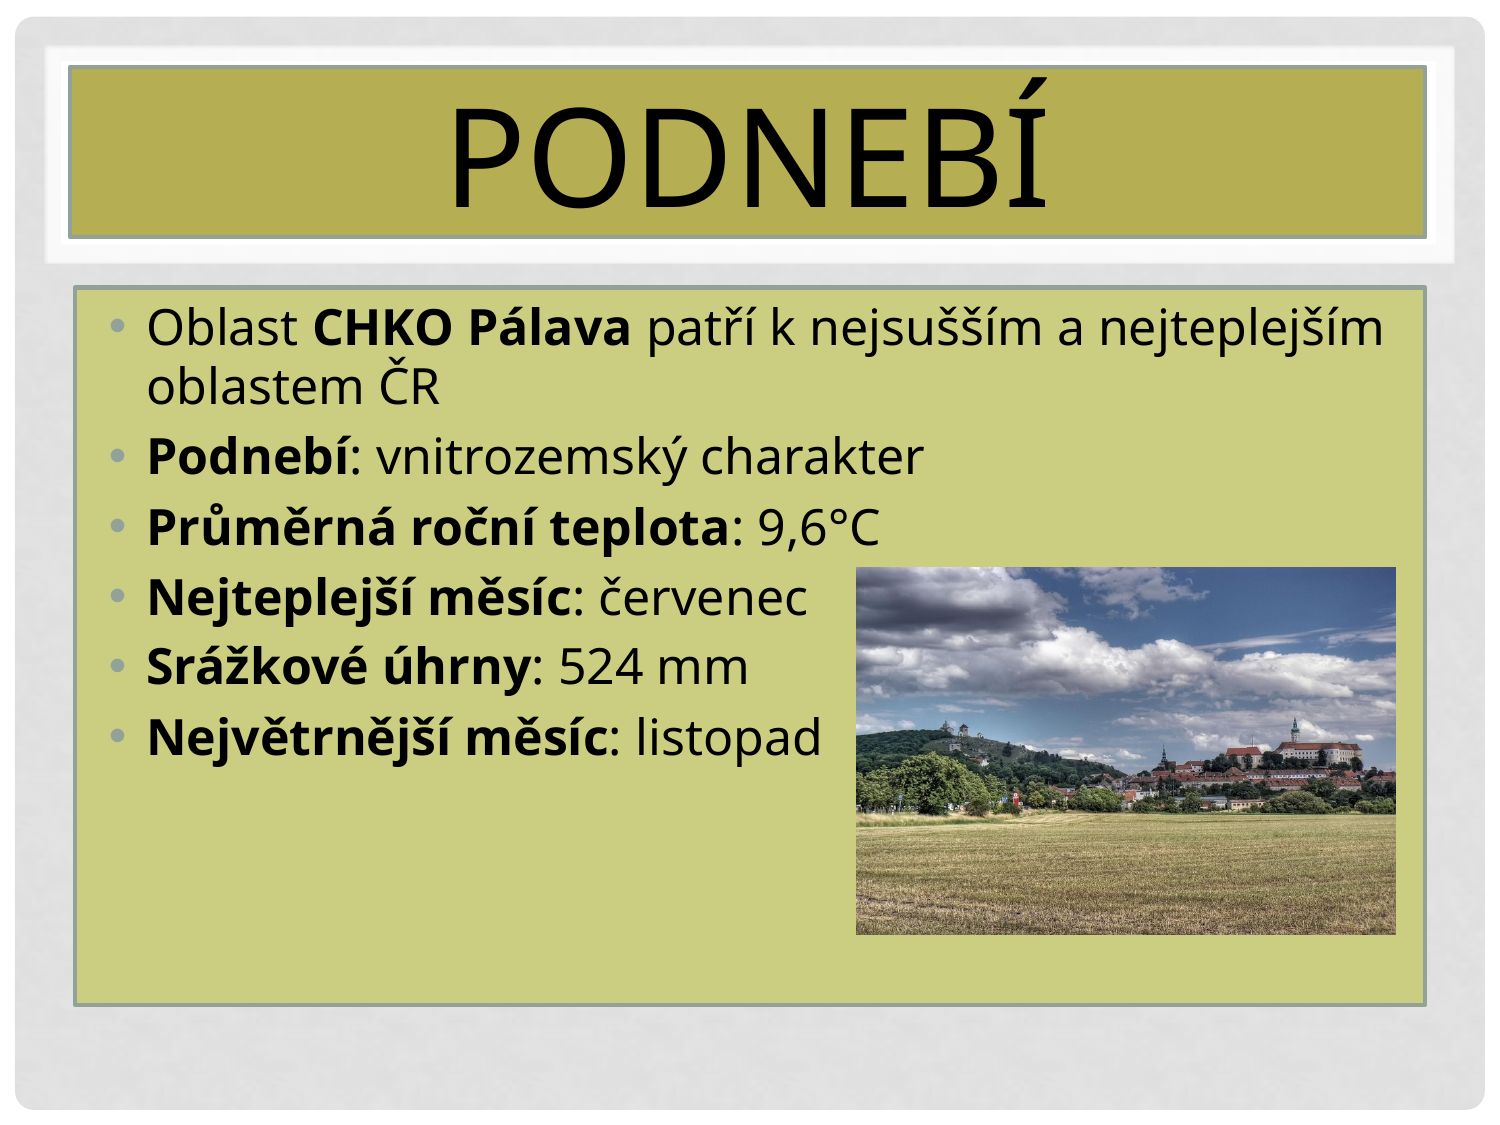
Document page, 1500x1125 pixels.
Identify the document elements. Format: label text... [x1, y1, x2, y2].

title Podnebí [68, 65, 1427, 239]
picture [855, 567, 1397, 935]
list Oblast CHKO Pálava patří k nejsušším a nejteplejším oblastem ČR Podnebí: vnitrozemský charakter Průměrná roční teplota: 9,6°C Nejteplejší měsíc: červenec Srážkové úhrny: 524 mm Největrnější měsíc: listopad [73, 285, 1427, 1007]
